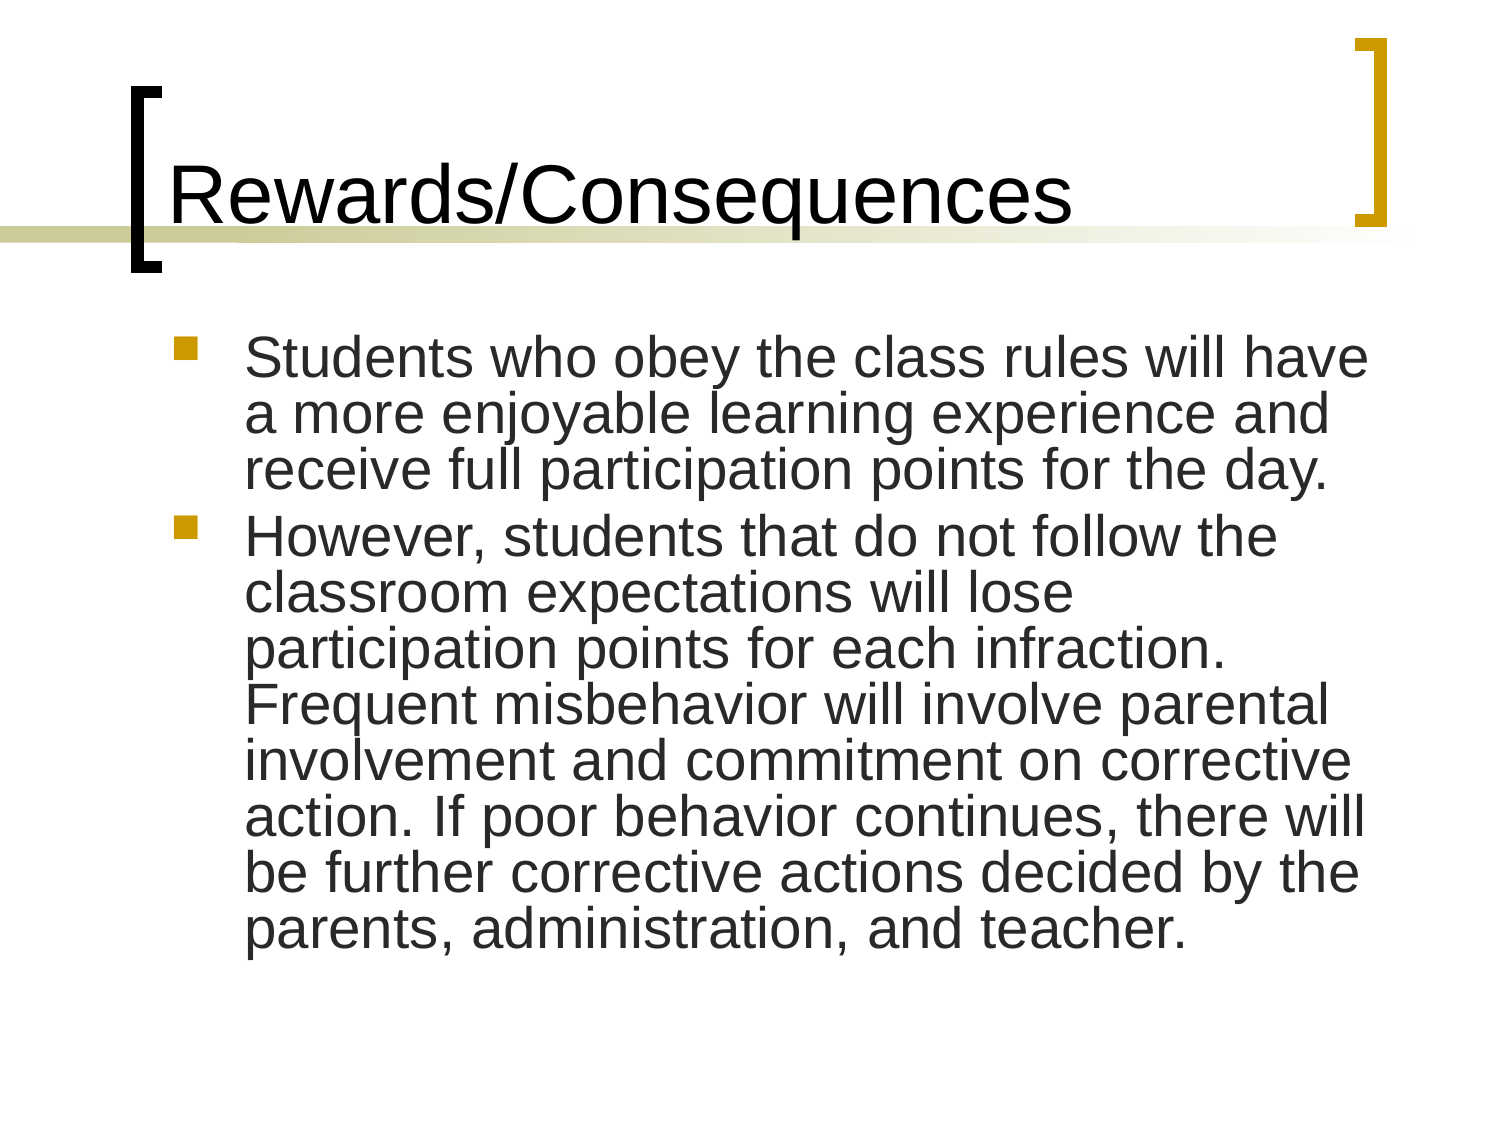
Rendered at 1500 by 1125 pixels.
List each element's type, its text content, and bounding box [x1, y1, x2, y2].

list Students who obey the class rules will have a more enjoyable learning experience and receive full participation points for the day. However, students that do not follow the classroom expectations will lose participation points for each infraction. Frequent misbehavior will involve parental involvement and commitment on corrective action. If poor behavior continues, there will be further corrective actions decided by the parents, administration, and teacher. [155, 324, 1413, 1001]
title Rewards/Consequences [152, 15, 1328, 248]
